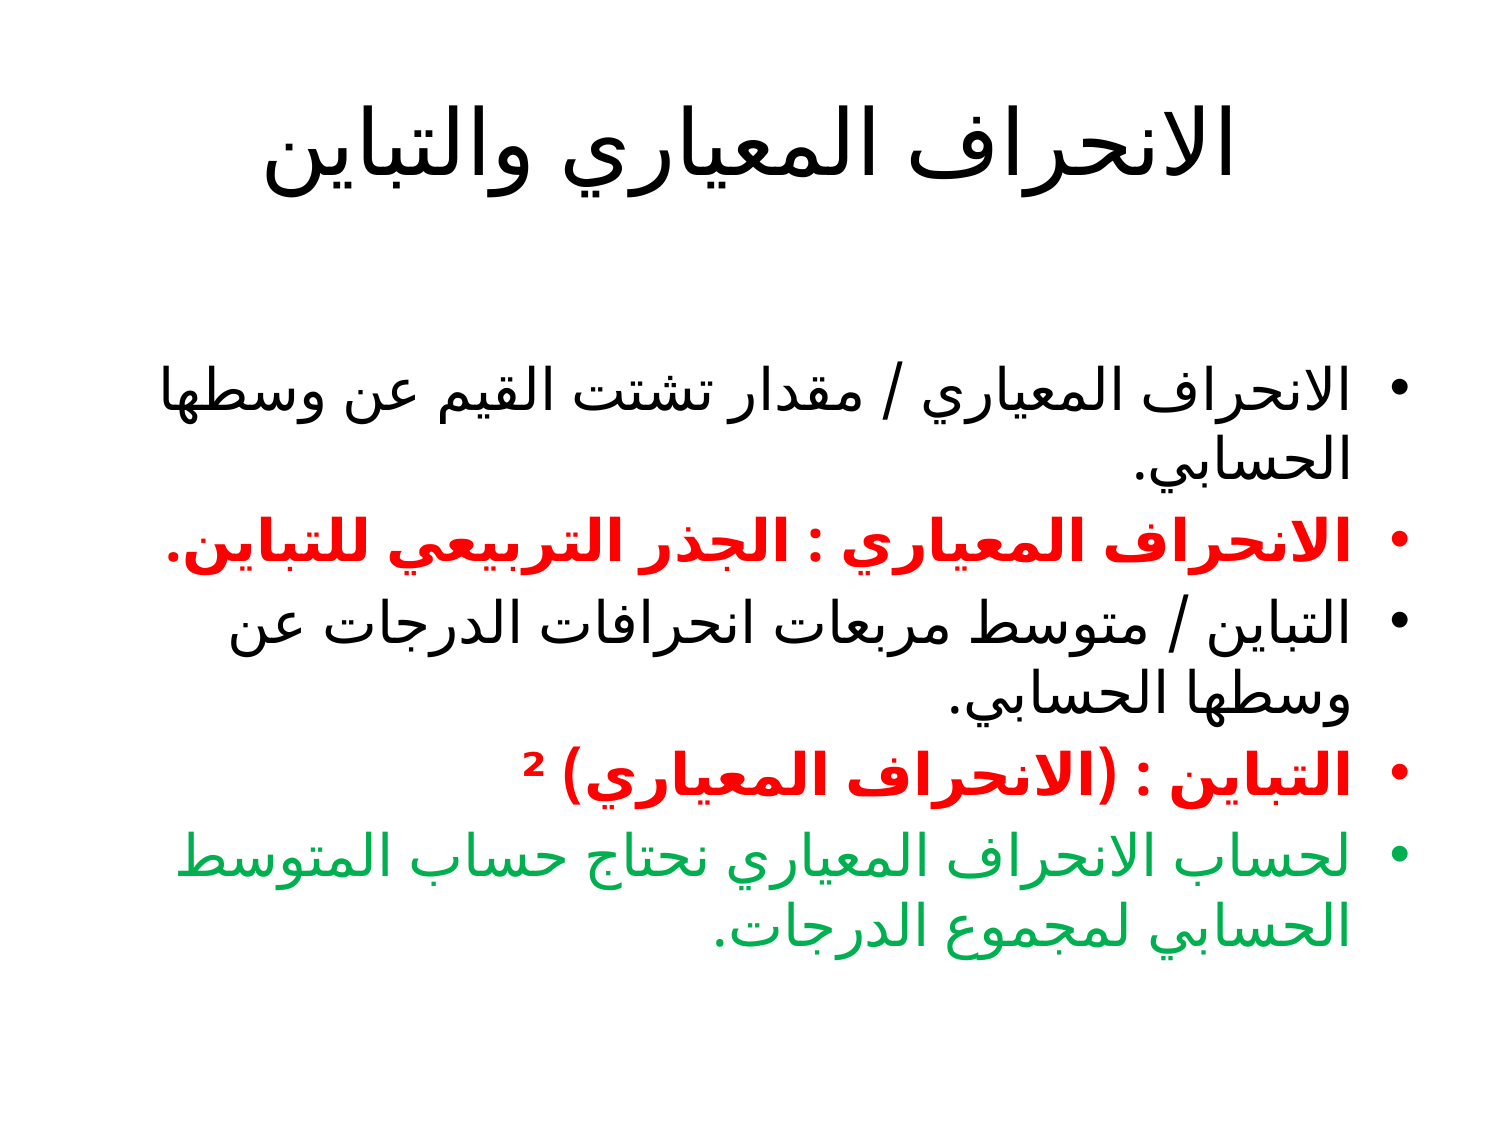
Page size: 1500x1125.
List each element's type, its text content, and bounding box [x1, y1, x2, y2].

list الانحراف المعياري / مقدار تشتت القيم عن وسطها الحسابي. الانحراف المعياري : الجذر التربيعي للتباين. التباين / متوسط مربعات انحرافات الدرجات عن وسطها الحسابي. التباين : (الانحراف المعياري) ² لحساب الانحراف المعياري نحتاج حساب المتوسط الحسابي لمجموع الدرجات. [75, 262, 1425, 1005]
title الانحراف المعياري والتباين [75, 45, 1425, 233]
